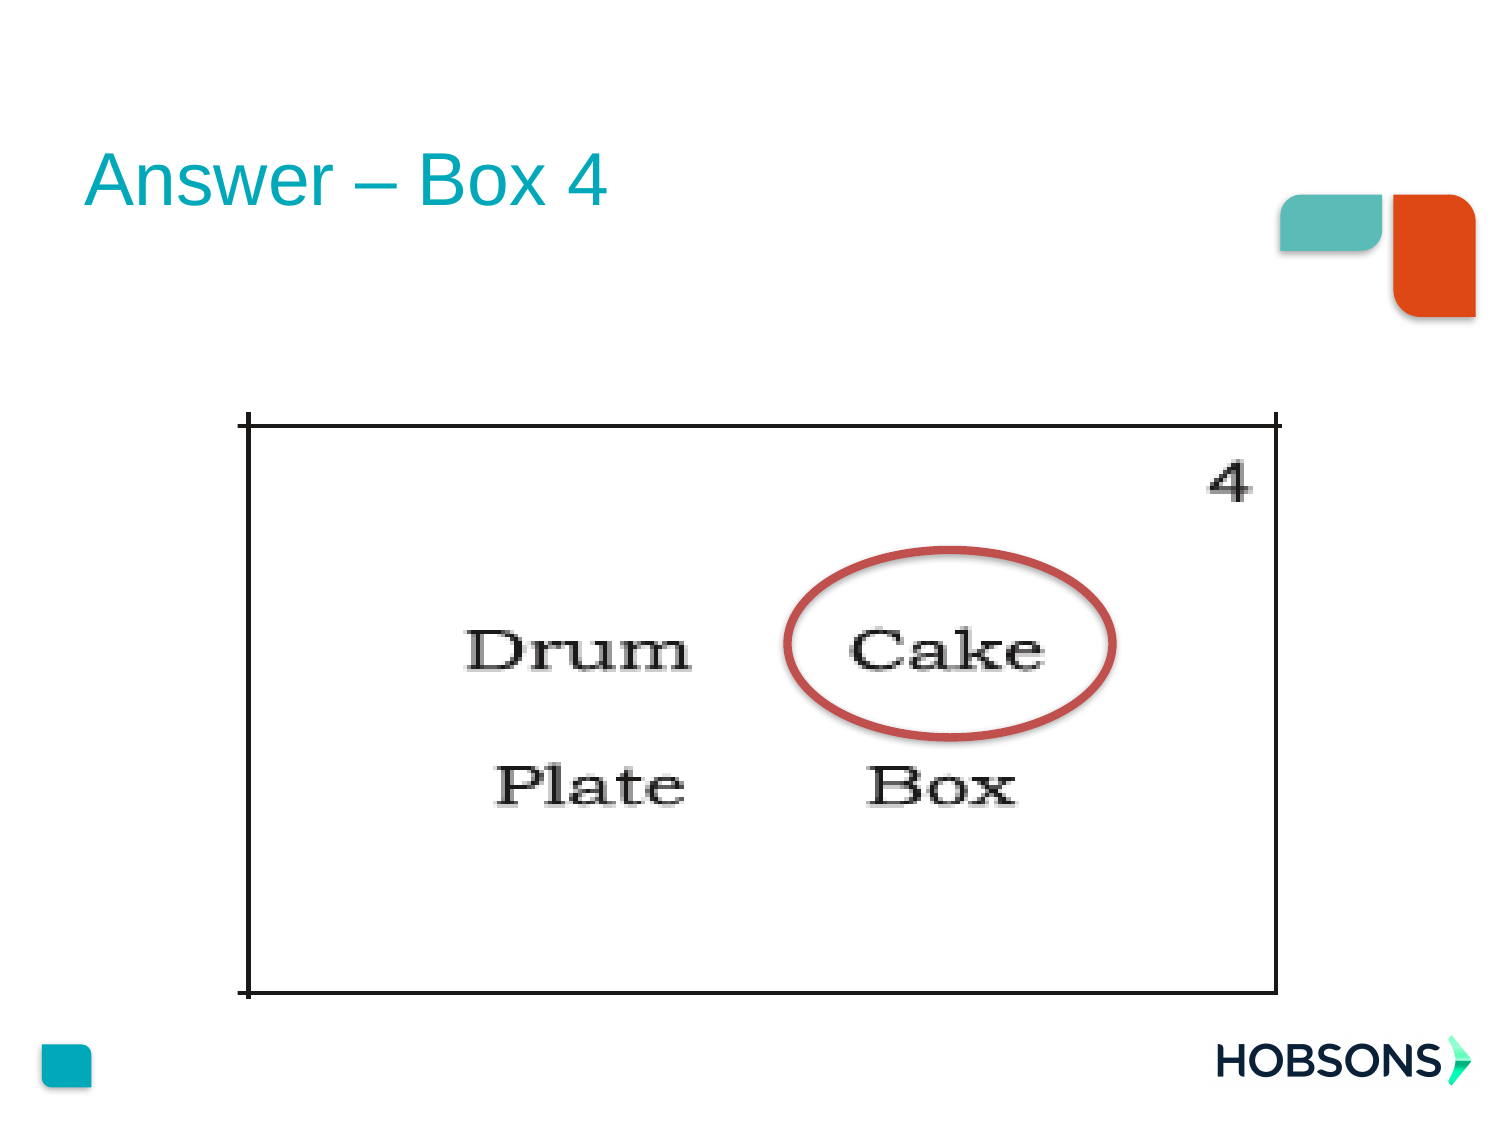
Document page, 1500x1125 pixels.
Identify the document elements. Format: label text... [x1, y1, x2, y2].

title Answer – Box 4 [69, 48, 1239, 236]
picture [237, 412, 1481, 1091]
